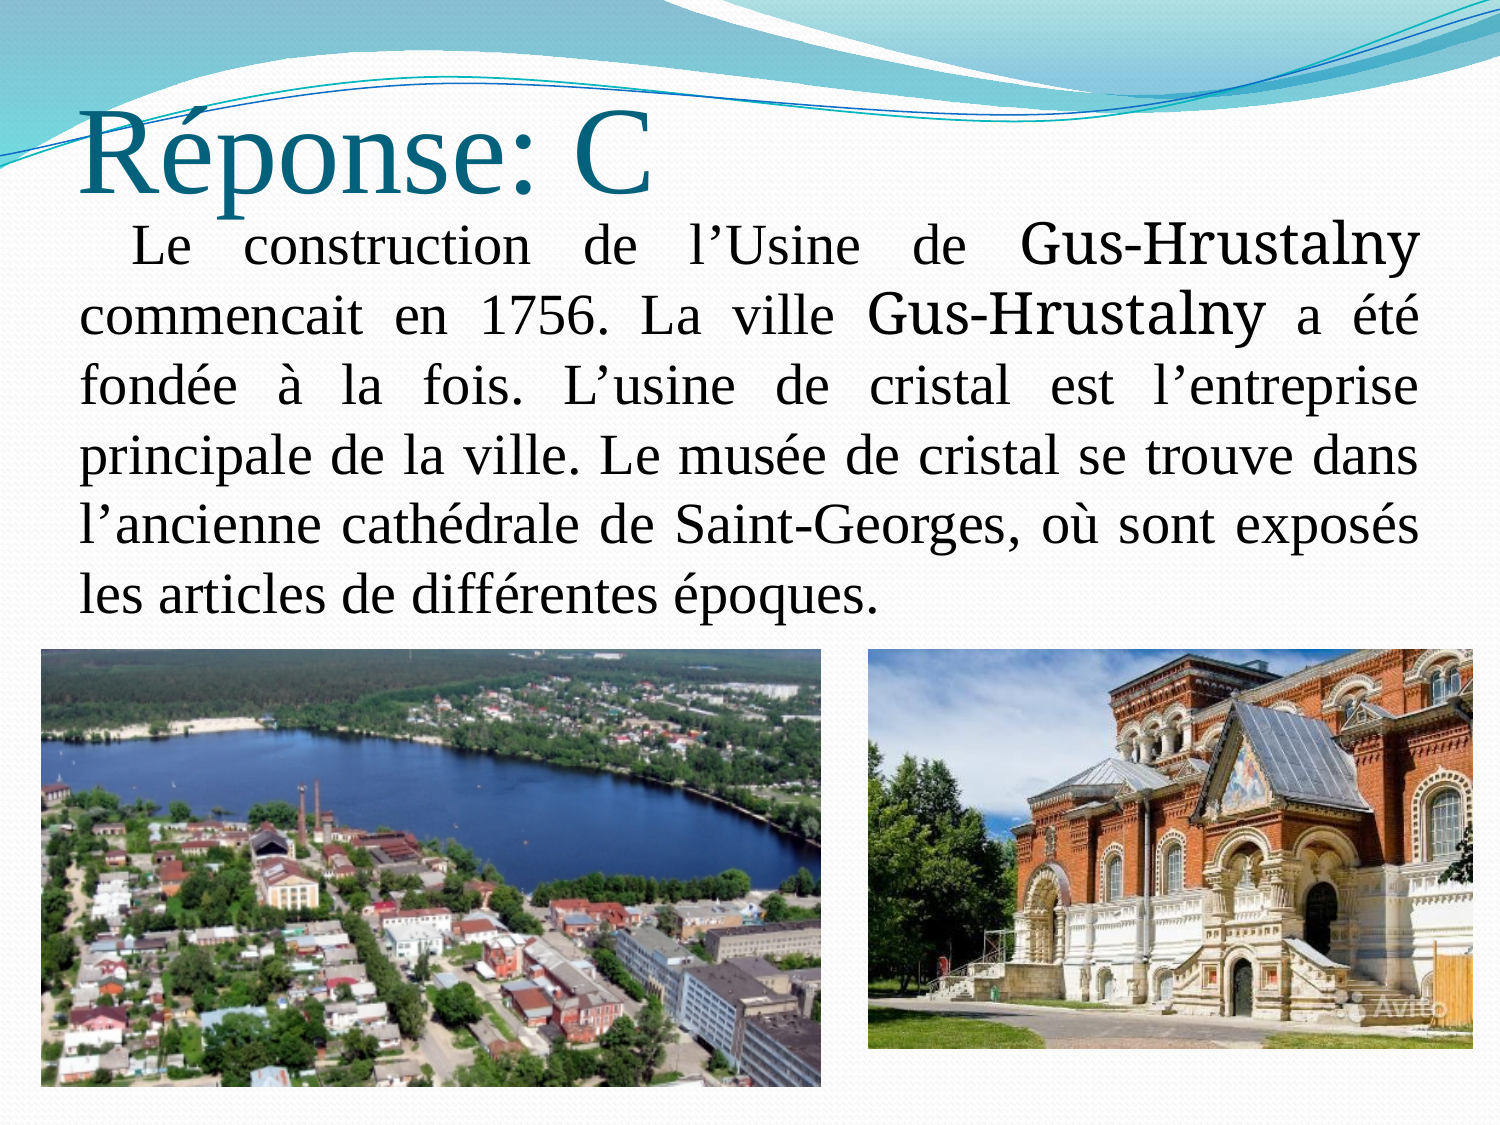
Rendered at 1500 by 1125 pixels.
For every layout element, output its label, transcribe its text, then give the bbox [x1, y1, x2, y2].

picture [41, 649, 822, 1087]
title Réponse: C [76, 30, 1427, 198]
picture [867, 649, 1473, 1049]
list Le construction de l’Usine de Gus-Hrustalny commencait en 1756. La ville Gus-Hrustalny a été fondée à la fois. L’usine de cristal est l’entreprise principale de la ville. Le musée de cristal se trouve dans l’ancienne cathédrale de Saint-Georges, où sont exposés les articles de différentes époques. [64, 198, 1436, 672]
